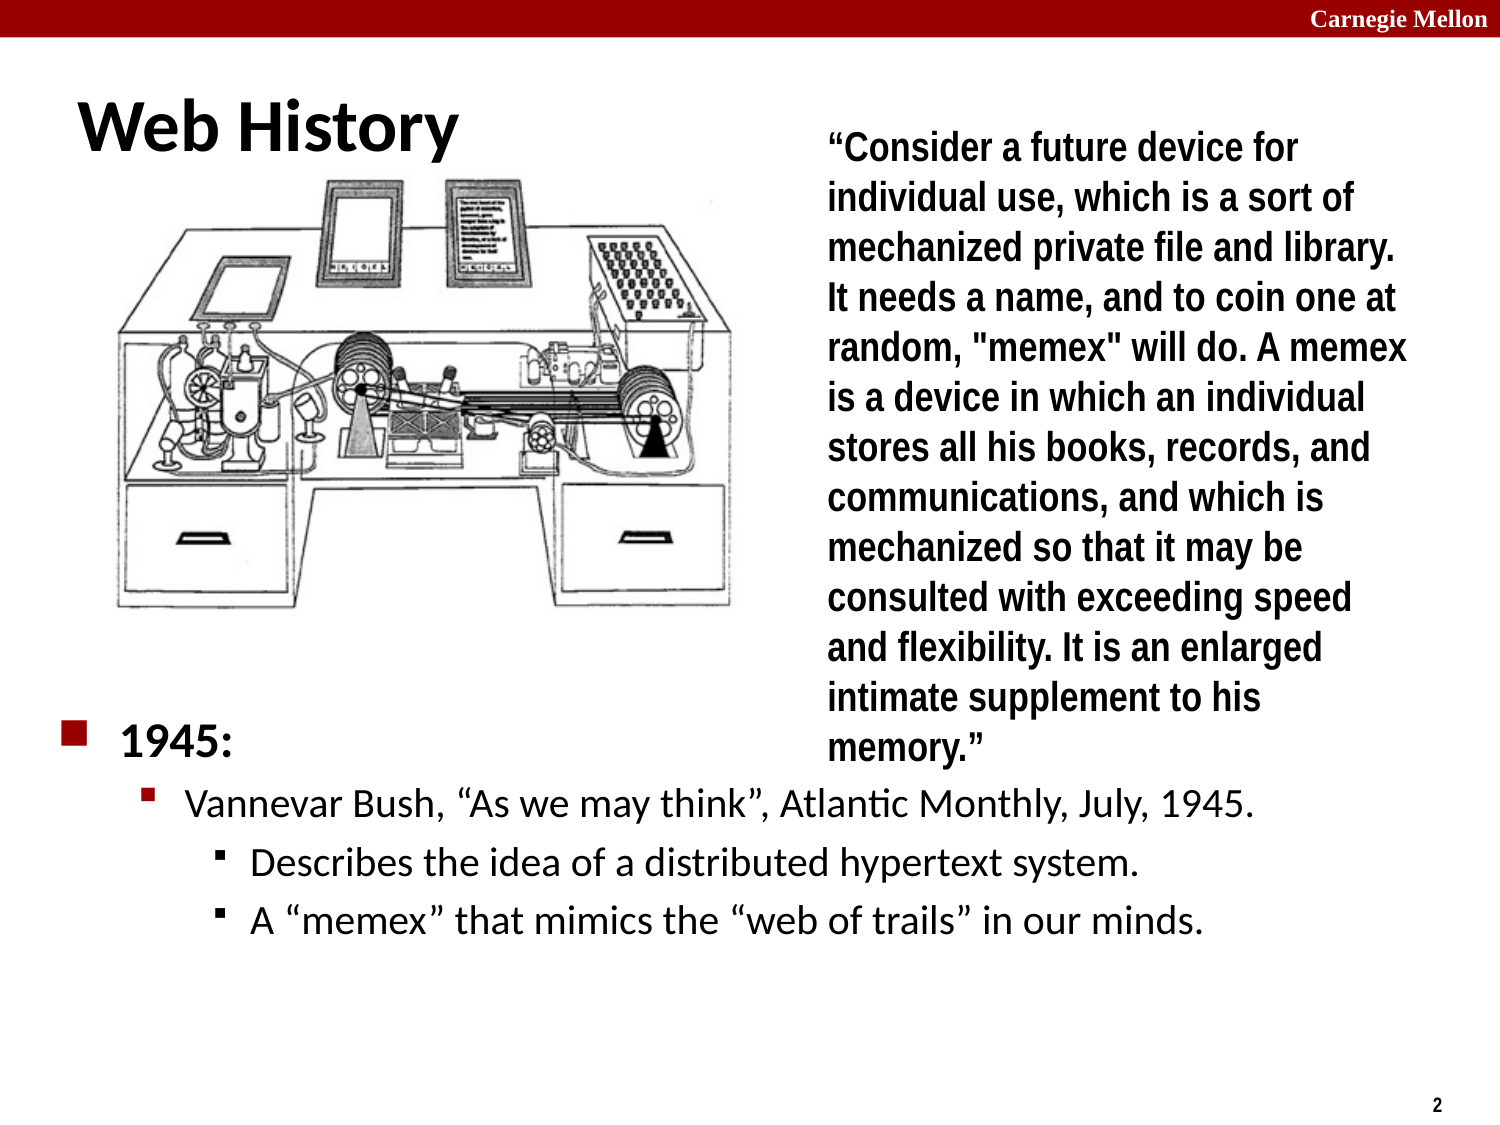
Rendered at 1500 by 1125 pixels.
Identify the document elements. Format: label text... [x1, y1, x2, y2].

picture [112, 174, 738, 615]
list 1945: Vannevar Bush, “As we may think”, Atlantic Monthly, July, 1945. Describes the idea of a distributed hypertext system. A “memex” that mimics the “web of trails” in our minds. [47, 700, 1411, 1013]
text_box “Consider a future device for individual use, which is a sort of mechanized private file and library. It needs a name, and to coin one at random, "memex" will do. A memex is a device in which an individual stores all his books, records, and communications, and which is mechanized so that it may be consulted with exceeding speed and flexibility. It is an enlarged intimate supplement to his memory.” [812, 112, 1438, 675]
title Web History [62, 68, 826, 163]
